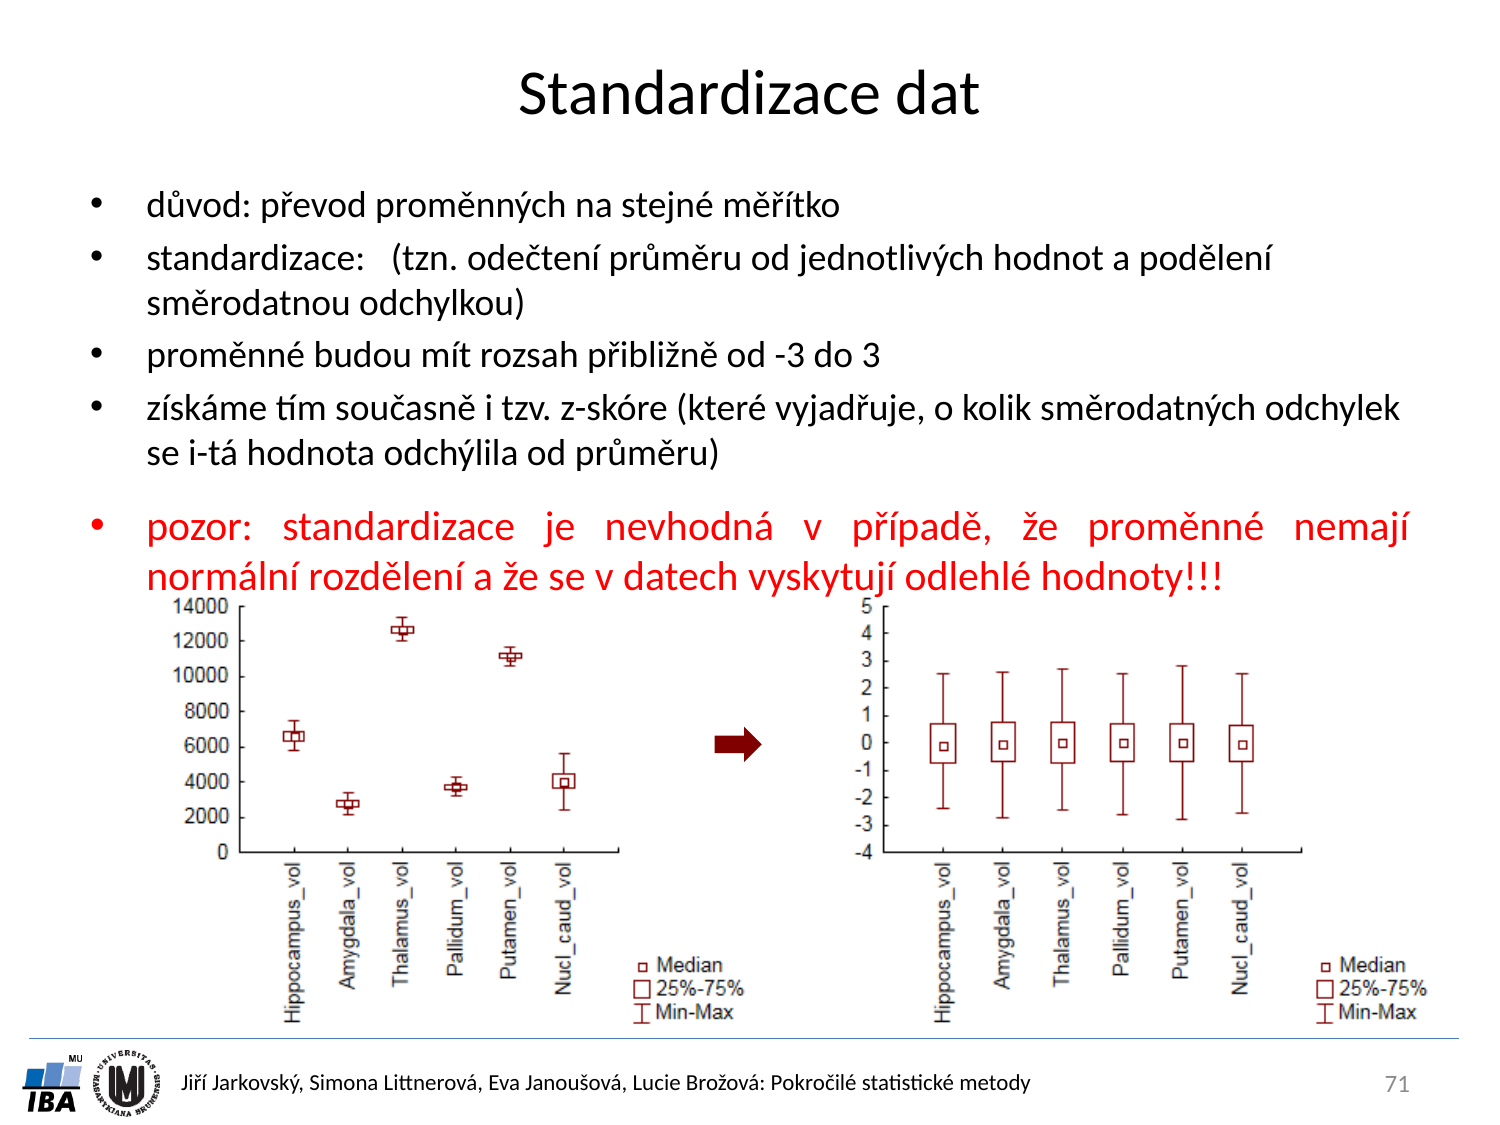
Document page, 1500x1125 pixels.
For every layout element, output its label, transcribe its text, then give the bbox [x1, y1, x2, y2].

title Standardizace dat [75, 42, 1425, 135]
picture [161, 584, 762, 1036]
text_box pozor: standardizace je nevhodná v případě, že proměnné nemají normální rozdělení a že se v datech vyskytují odlehlé hodnoty!!! [74, 491, 1425, 622]
picture [22, 1055, 82, 1112]
picture [844, 584, 1445, 1036]
slide_number 71 [1074, 1052, 1425, 1113]
picture [93, 1050, 160, 1117]
